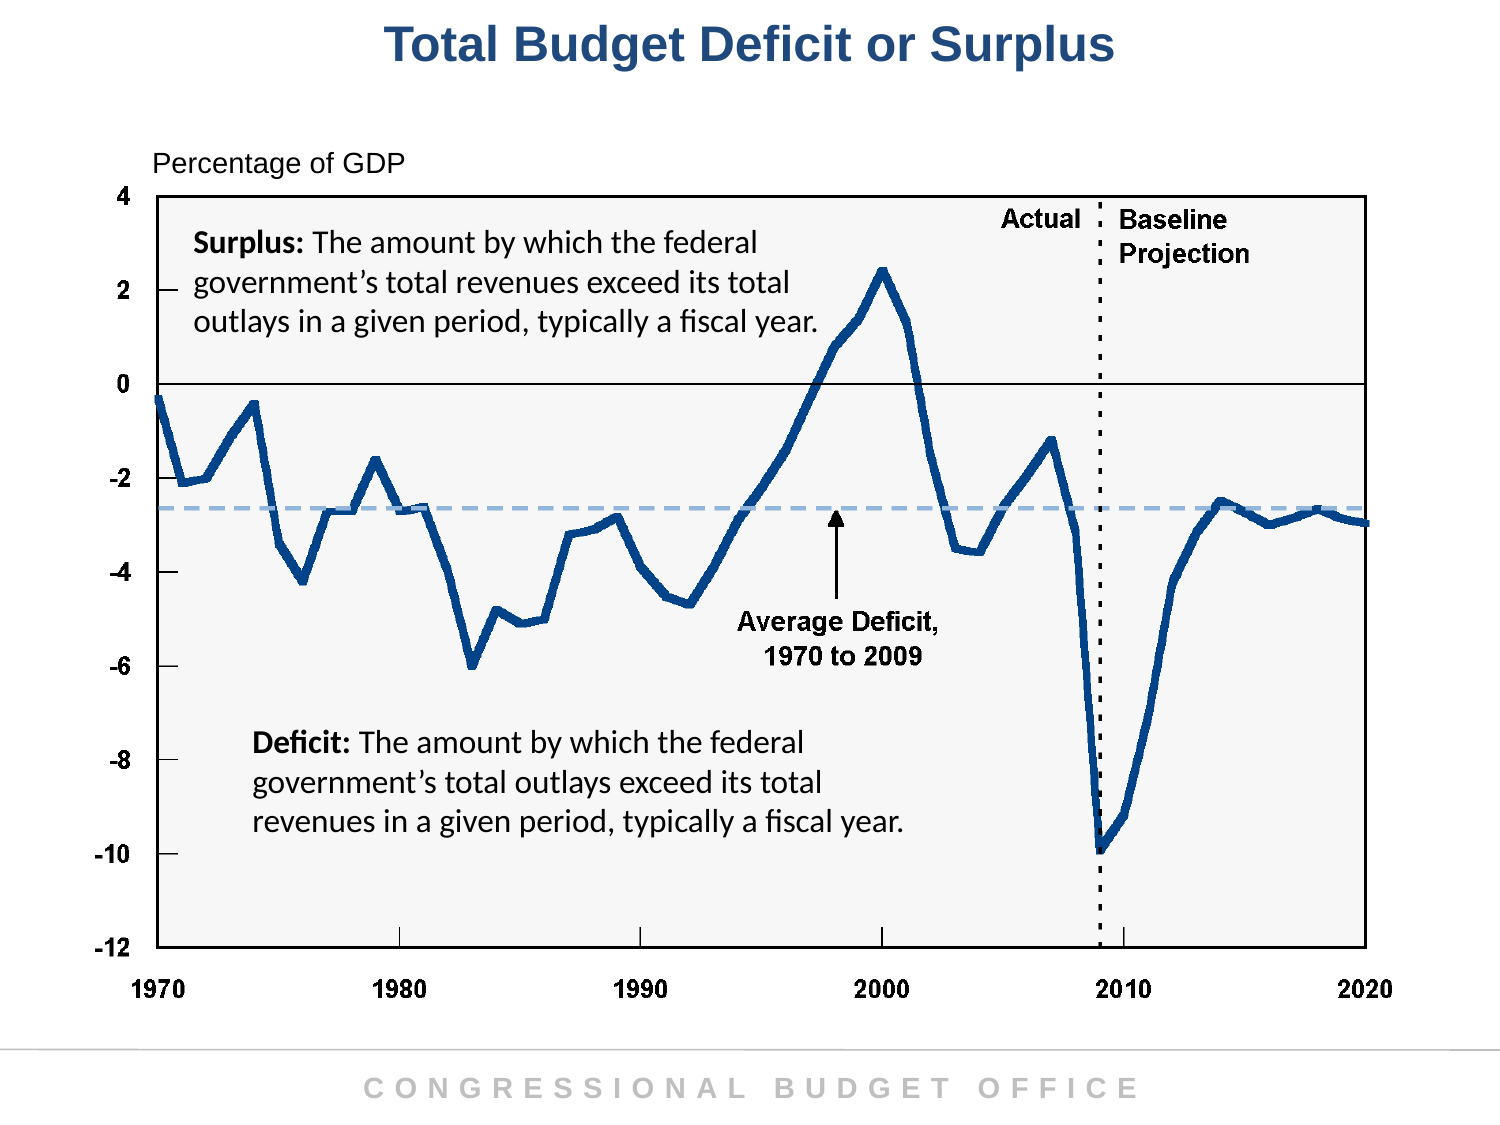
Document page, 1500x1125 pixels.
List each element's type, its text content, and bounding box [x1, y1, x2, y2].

picture [87, 174, 1403, 1013]
title Total Budget Deficit or Surplus [74, 0, 1426, 88]
text_box Percentage of GDP [137, 137, 538, 173]
